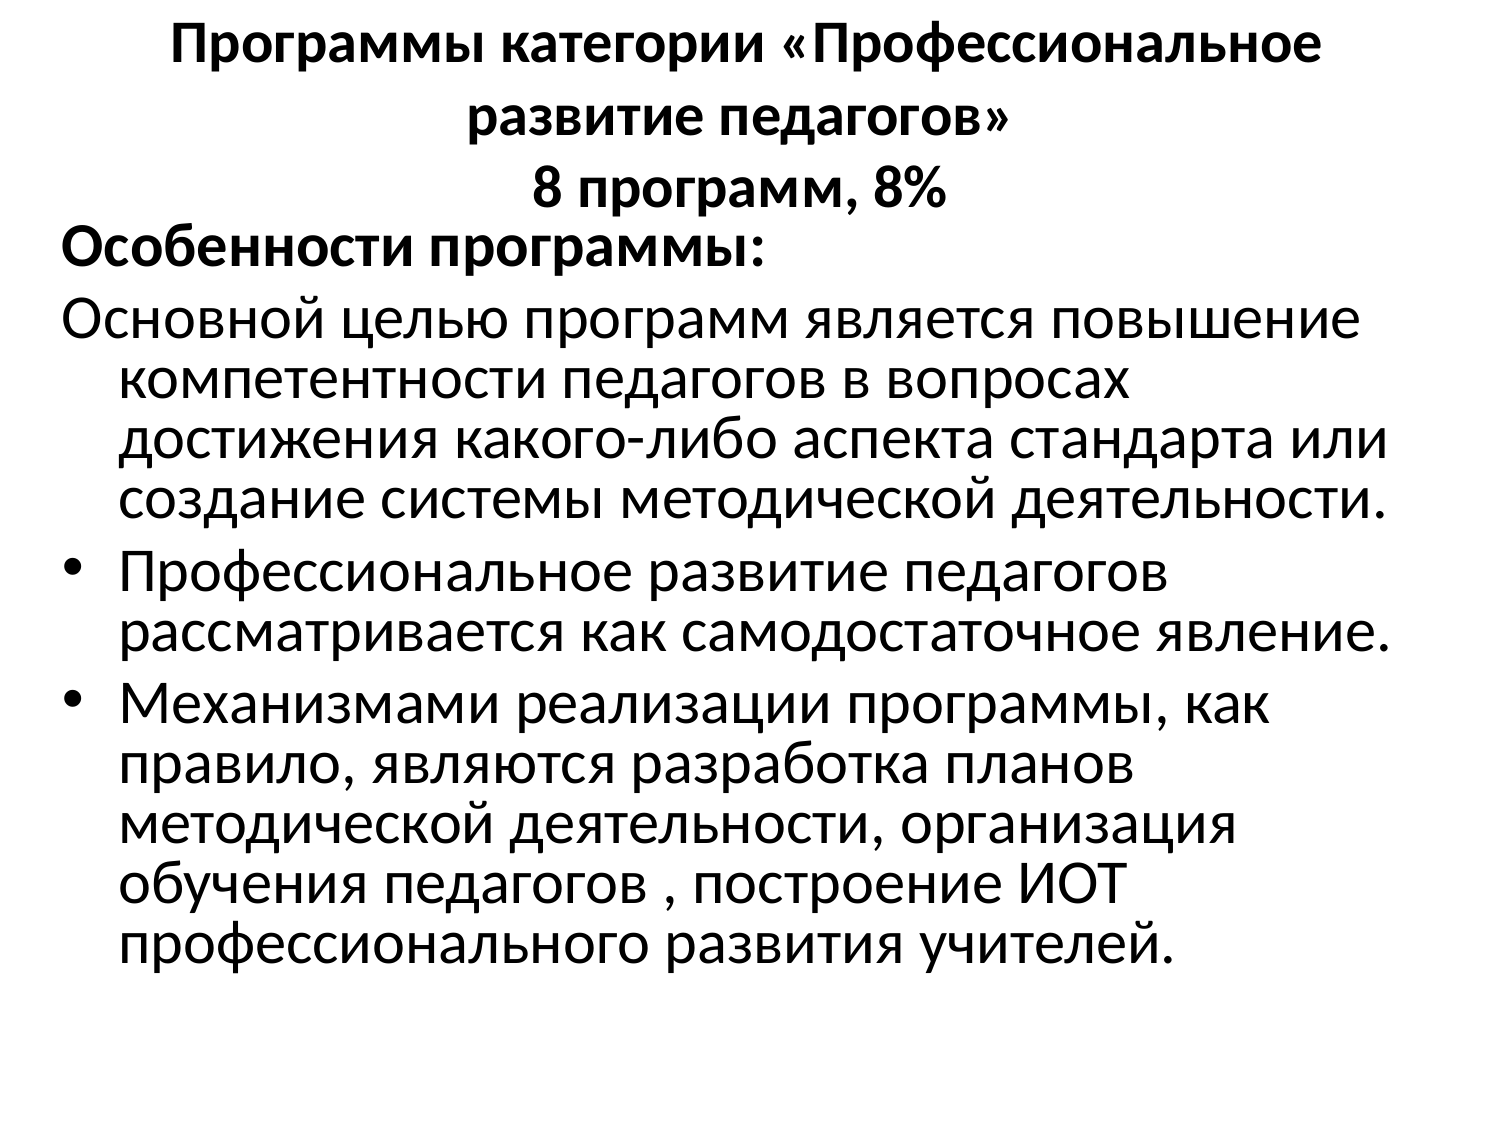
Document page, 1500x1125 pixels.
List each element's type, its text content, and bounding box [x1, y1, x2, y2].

list Особенности программы: Основной целью программ является повышение компетентности педагогов в вопросах достижения какого-либо аспекта стандарта или создание системы методической деятельности. Профессиональное развитие педагогов рассматривается как самодостаточное явление. Механизмами реализации программы, как правило, являются разработка планов методической деятельности, организация обучения педагогов , построение ИОТ профессионального развития учителей. [46, 210, 1426, 1006]
title Программы категории «Профессиональное развитие педагогов» 8 программ, 8% [81, 34, 1414, 188]
